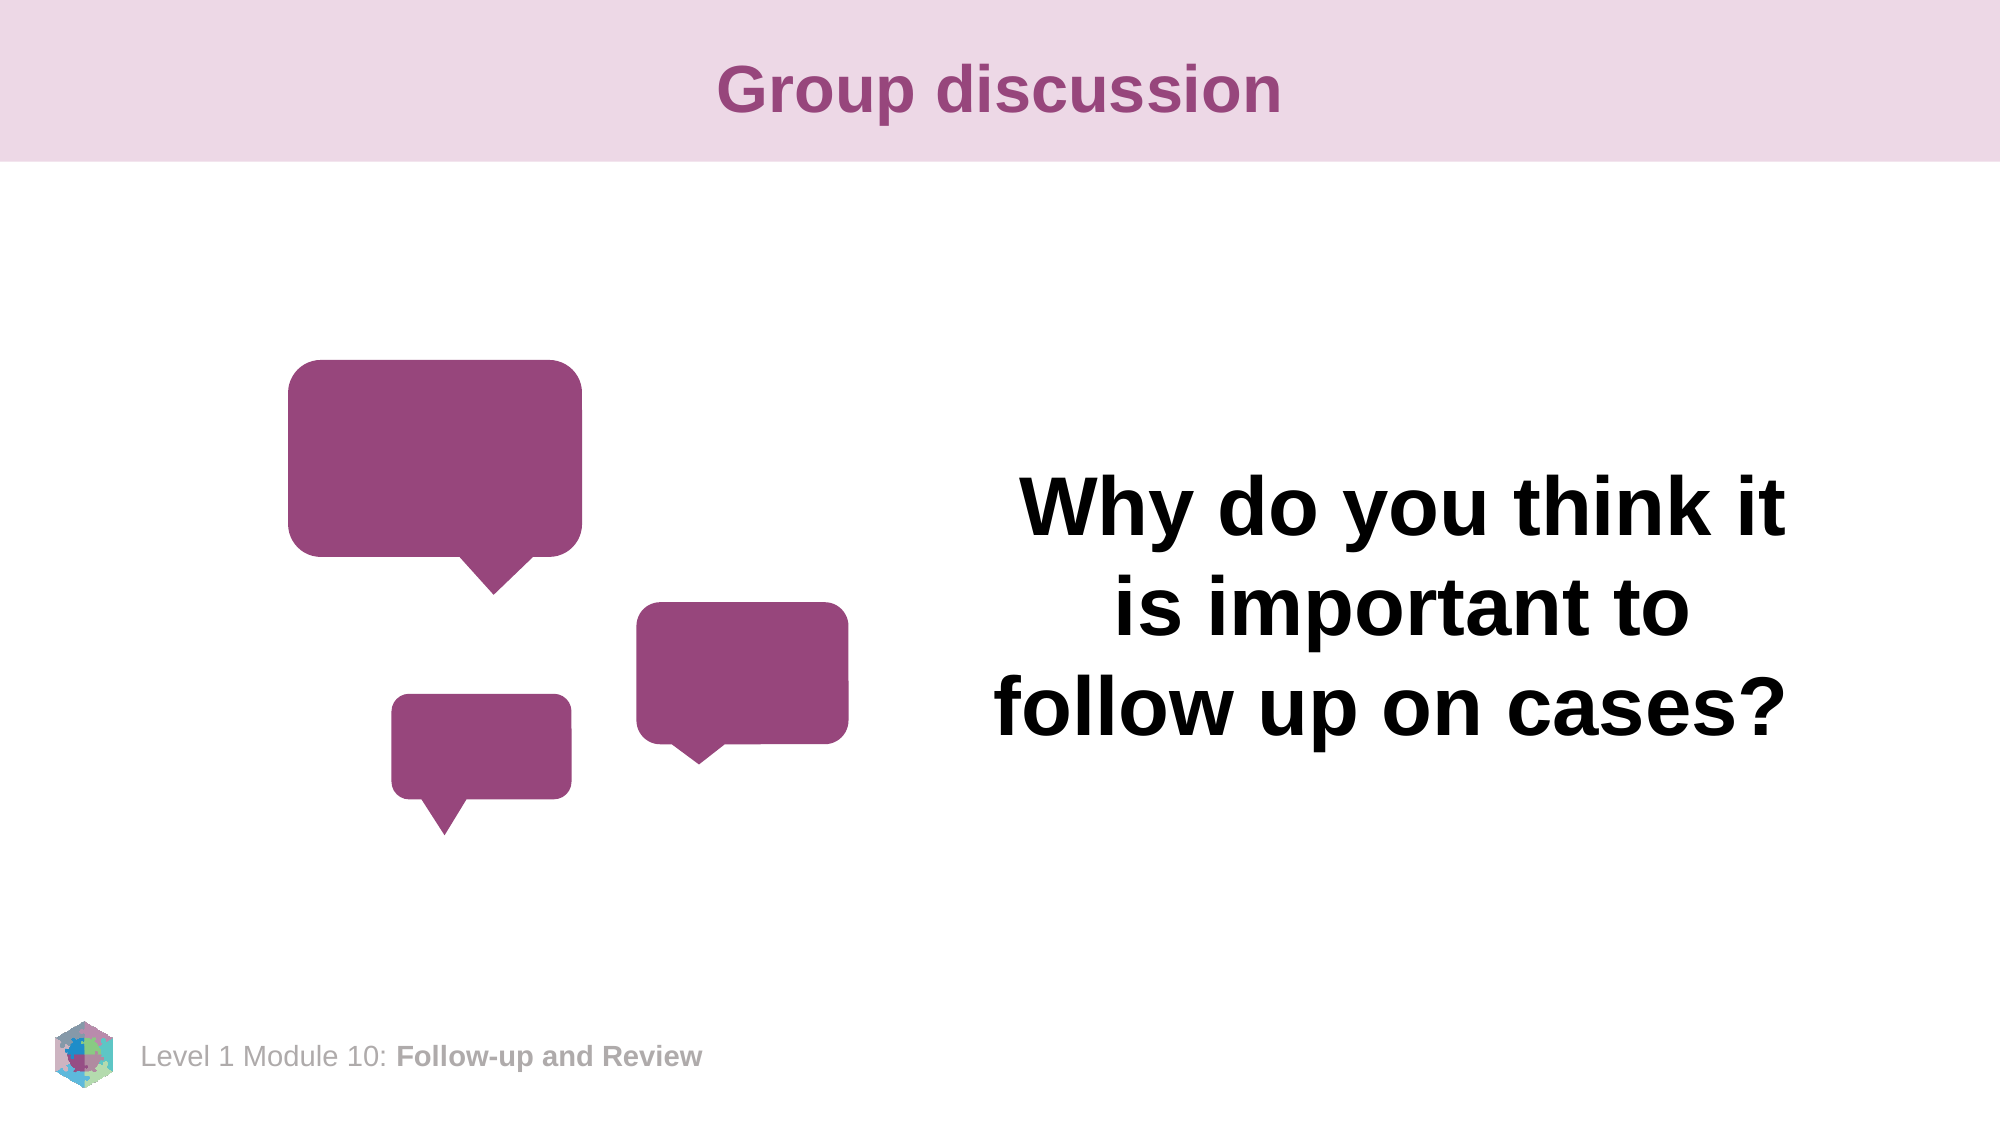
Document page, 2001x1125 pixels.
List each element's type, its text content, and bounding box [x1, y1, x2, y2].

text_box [288, 359, 849, 800]
title Group discussion [137, 19, 1863, 163]
picture [55, 1021, 113, 1088]
text_box Why do you think it is important to follow up on cases? [973, 227, 1833, 977]
